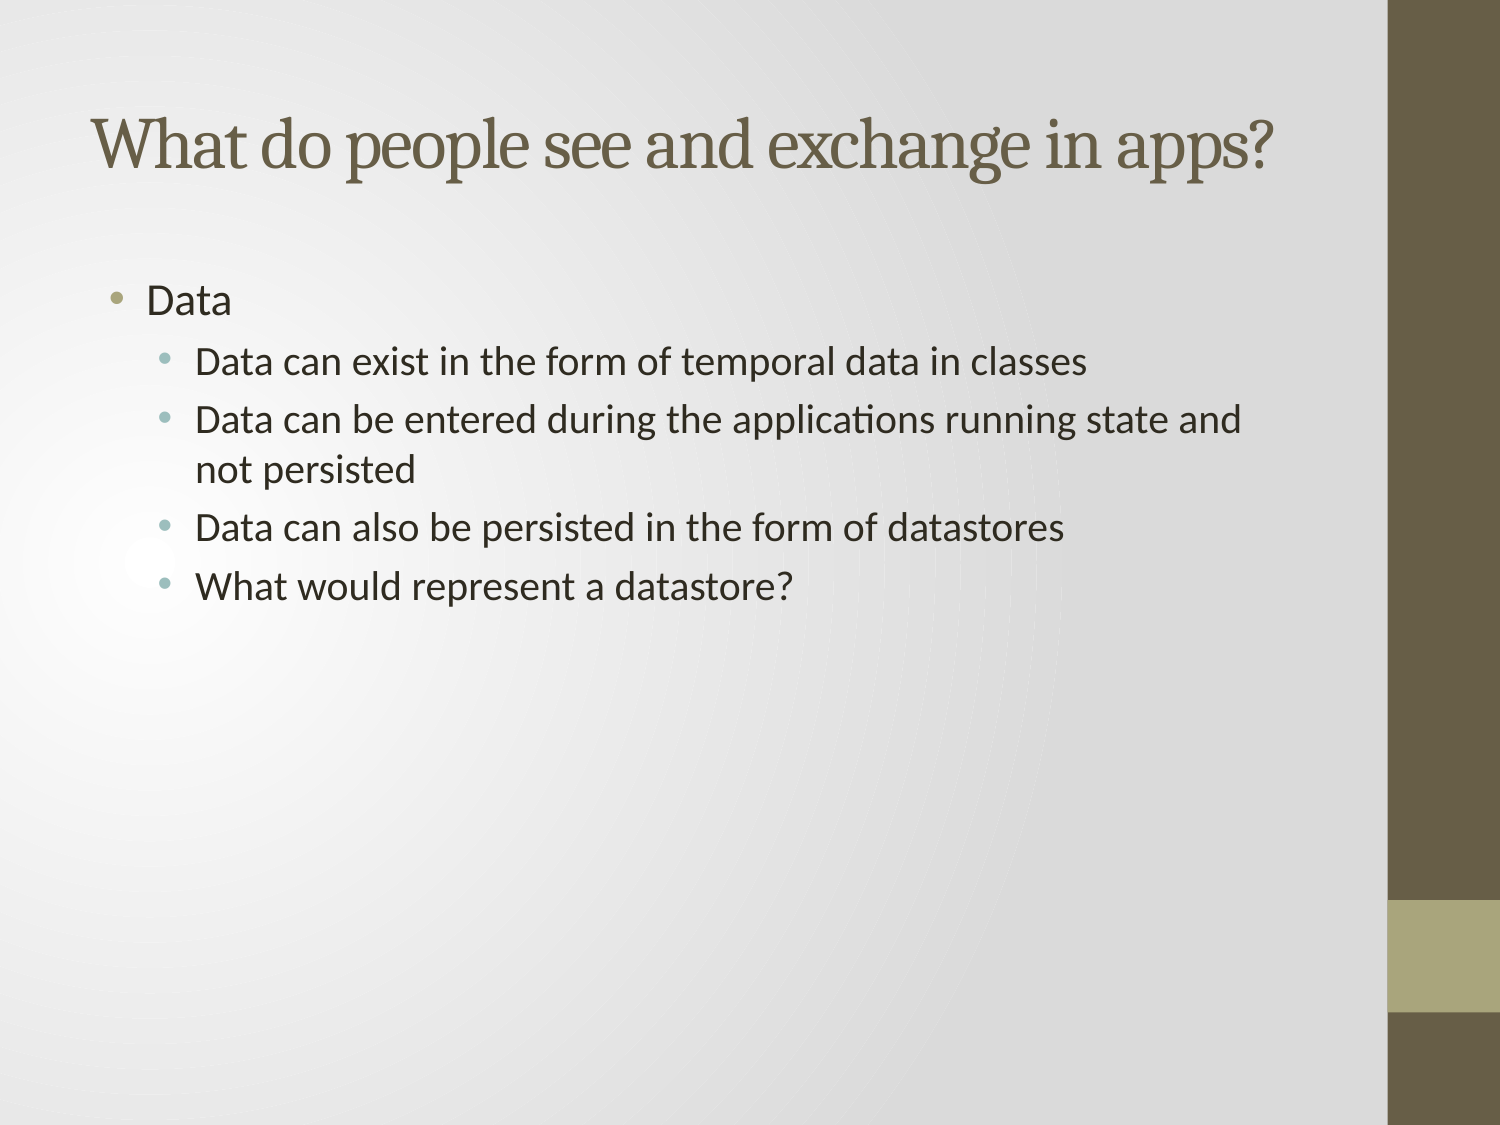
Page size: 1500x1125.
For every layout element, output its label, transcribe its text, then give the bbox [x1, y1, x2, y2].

title What do people see and exchange in apps? [75, 45, 1325, 233]
list Data Data can exist in the form of temporal data in classes Data can be entered during the applications running state and not persisted Data can also be persisted in the form of datastores What would represent a datastore? [75, 262, 1325, 1050]
